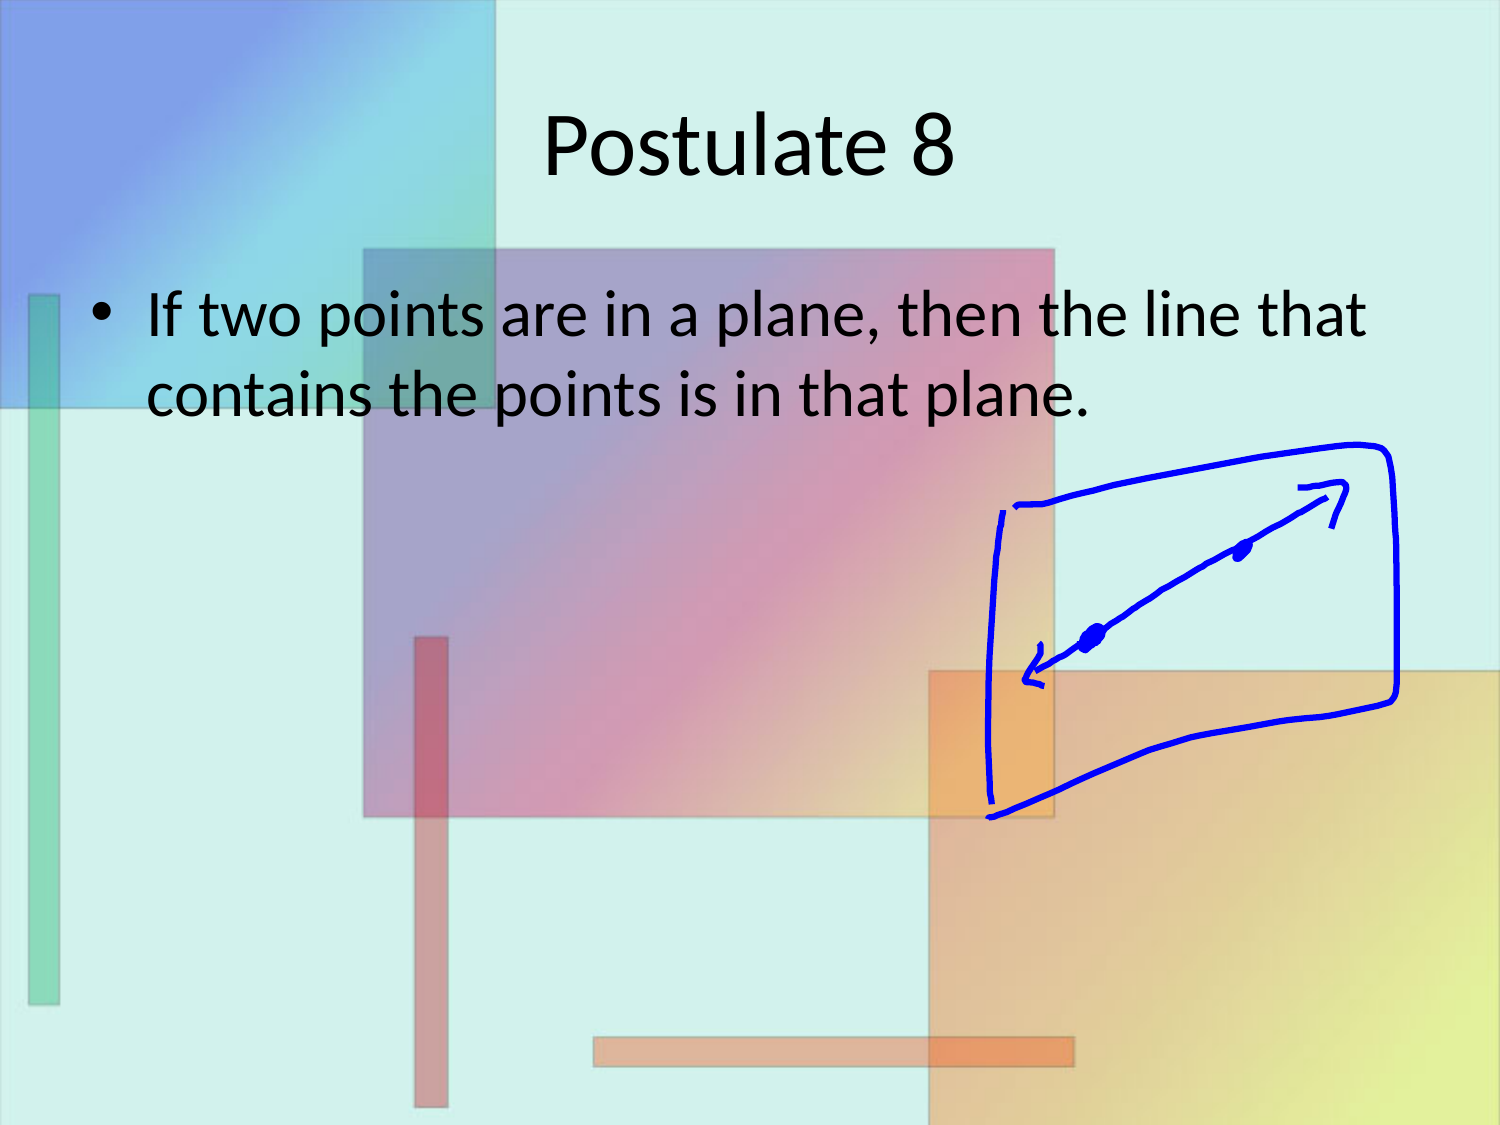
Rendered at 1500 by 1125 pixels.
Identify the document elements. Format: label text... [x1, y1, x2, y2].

list If two points are in a plane, then the line that contains the points is in that plane. [75, 262, 1425, 1005]
title Postulate 8 [75, 45, 1425, 233]
text_box [1042, 505, 1312, 668]
text_box [1023, 642, 1045, 687]
text_box [1079, 633, 1101, 652]
text_box [1079, 625, 1102, 643]
text_box [1234, 544, 1251, 560]
text_box [1297, 481, 1347, 529]
picture [0, 0, 1500, 1125]
text_box [987, 510, 1004, 796]
text_box [1096, 631, 1105, 644]
text_box [987, 443, 1398, 820]
